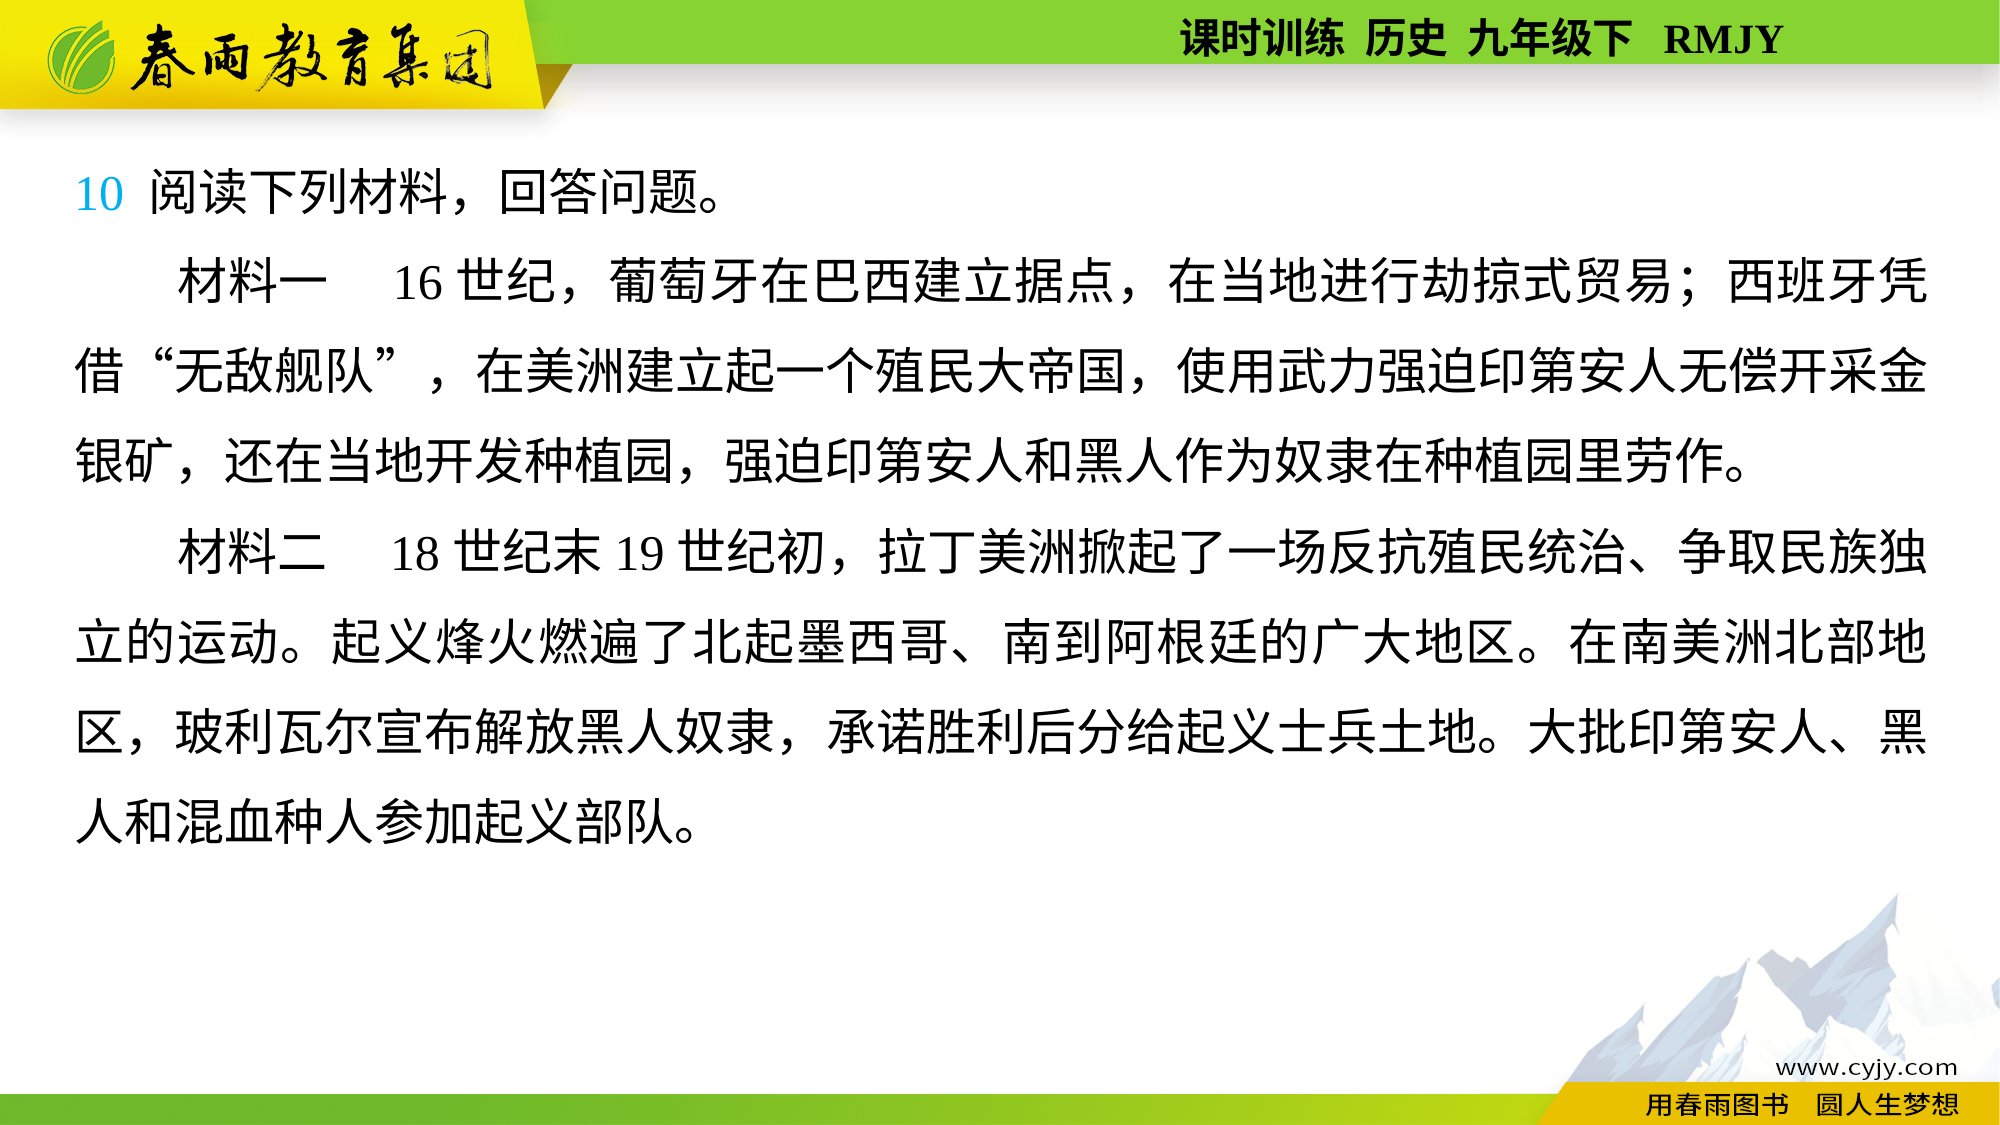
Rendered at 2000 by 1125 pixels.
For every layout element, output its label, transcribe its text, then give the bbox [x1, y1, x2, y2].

list 10 阅读下列材料，回答问题。 材料一 16世纪，葡萄牙在巴西建立据点，在当地进行劫掠式贸易；西班牙凭借“无敌舰队”，在美洲建立起一个殖民大帝国，使用武力强迫印第安人无偿开采金银矿，还在当地开发种植园，强迫印第安人和黑人作为奴隶在种植园里劳作。 材料二 18世纪末19世纪初，拉丁美洲掀起了一场反抗殖民统治、争取民族独立的运动。起义烽火燃遍了北起墨西哥、南到阿根廷的广大地区。在南美洲北部地区，玻利瓦尔宣布解放黑人奴隶，承诺胜利后分给起义士兵土地。大批印第安人、黑人和混血种人参加起义部队。 [59, 122, 1944, 865]
picture [0, 0, 2000, 1125]
